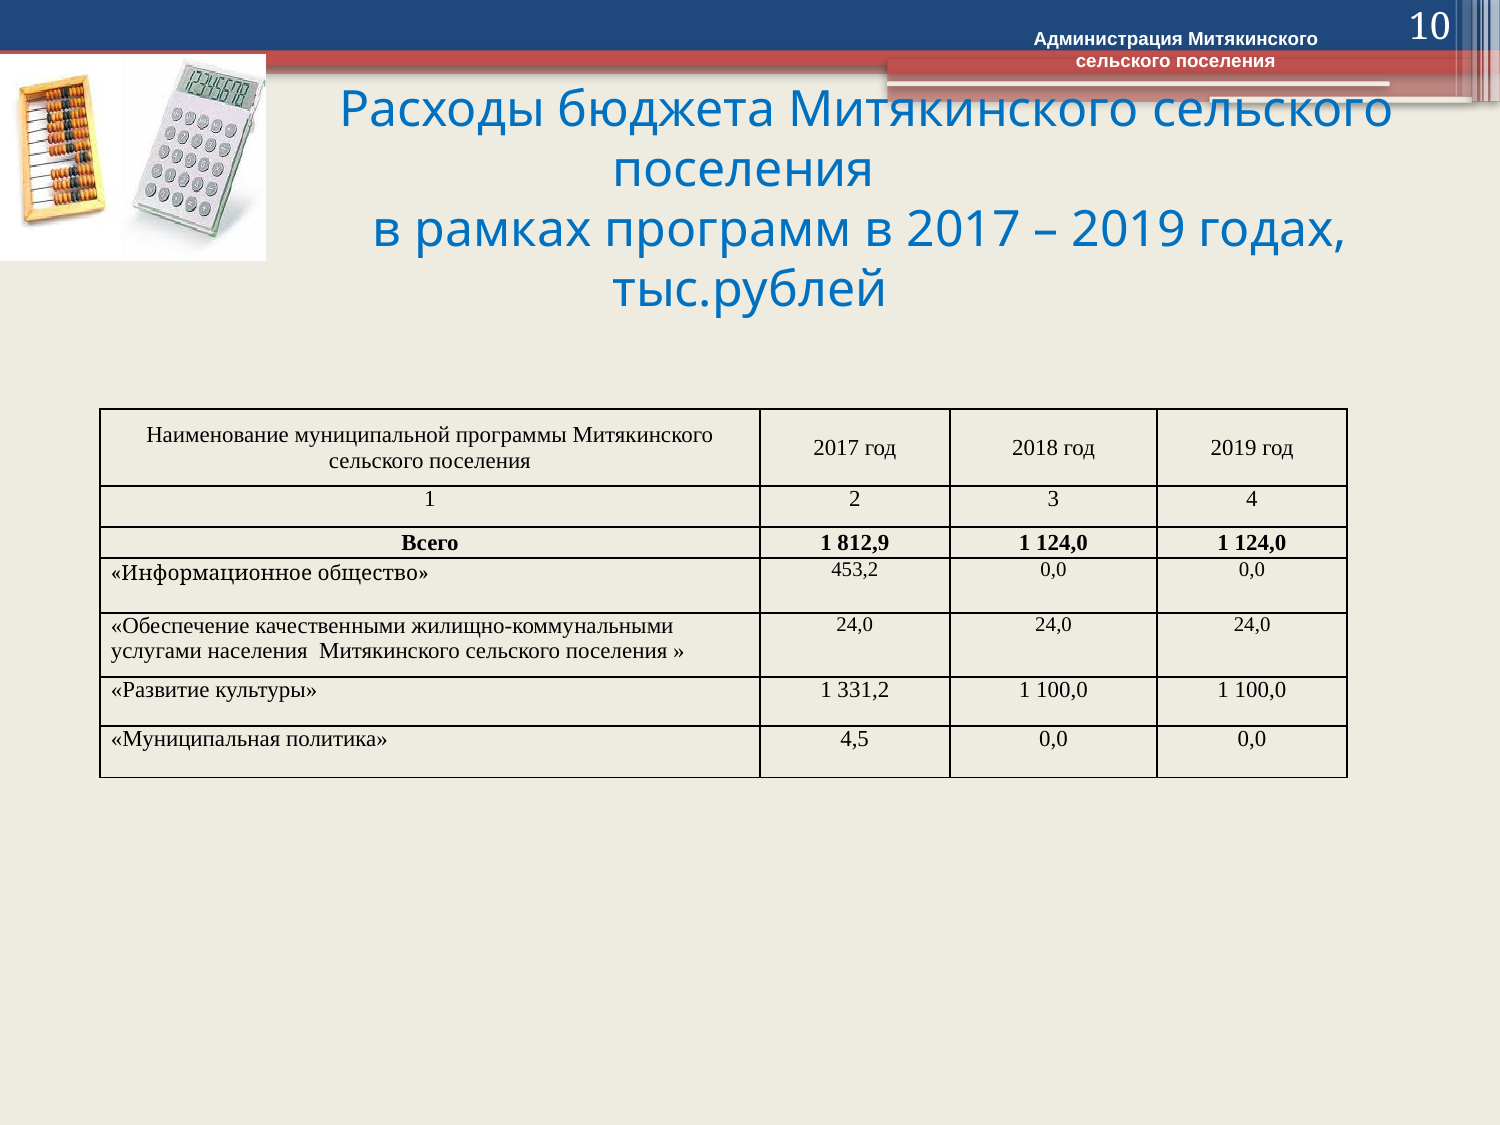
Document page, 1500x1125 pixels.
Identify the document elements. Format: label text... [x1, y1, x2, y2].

text_box Администрация Митякинского сельского поселения [942, 19, 1409, 79]
table_cell 24,0 [761, 614, 949, 676]
table_cell «Муниципальная политика» [101, 727, 759, 777]
table_cell 1 124,0 [1158, 528, 1346, 557]
table_cell 4 [1158, 487, 1346, 526]
table_header 2017 год [761, 410, 949, 485]
table_cell 1 100,0 [1158, 678, 1346, 725]
table_header 2019 год [1158, 410, 1346, 485]
table_cell 1 124,0 [951, 528, 1156, 557]
table_cell «Обеспечение качествен­ными жилищно-комму­нальными услугами насе­ления Митякинского сельского поселения » [101, 614, 759, 676]
picture [0, 54, 266, 261]
table_cell «Развитие культуры» [101, 678, 759, 725]
slide_number 10 [1340, 0, 1466, 61]
table_cell 2 [761, 487, 949, 526]
table_cell 24,0 [951, 614, 1156, 676]
table_cell 0,0 [1158, 559, 1346, 612]
table_cell 0,0 [1158, 727, 1346, 777]
table_cell Всего [101, 528, 759, 557]
table_cell 1 100,0 [951, 678, 1156, 725]
table_cell 4,5 [761, 727, 949, 777]
table_cell 1 331,2 [761, 678, 949, 725]
table_cell 0,0 [951, 727, 1156, 777]
table_cell 3 [951, 487, 1156, 526]
table_cell 1 812,9 [761, 528, 949, 557]
title Расходы бюджета Митякинского сельского поселения в рамках программ в 2017 – 2019 годах, тыс.рублей [271, 136, 1500, 256]
table_cell 1 [101, 487, 759, 526]
table_cell 453,2 [761, 559, 949, 612]
table_cell «Информационное общество» [101, 559, 759, 612]
table_cell 24,0 [1158, 614, 1346, 676]
table_header Наименование муниципальной программы Митякинского сельского поселения [101, 410, 759, 485]
table_cell 0,0 [951, 559, 1156, 612]
table_header 2018 год [951, 410, 1156, 485]
